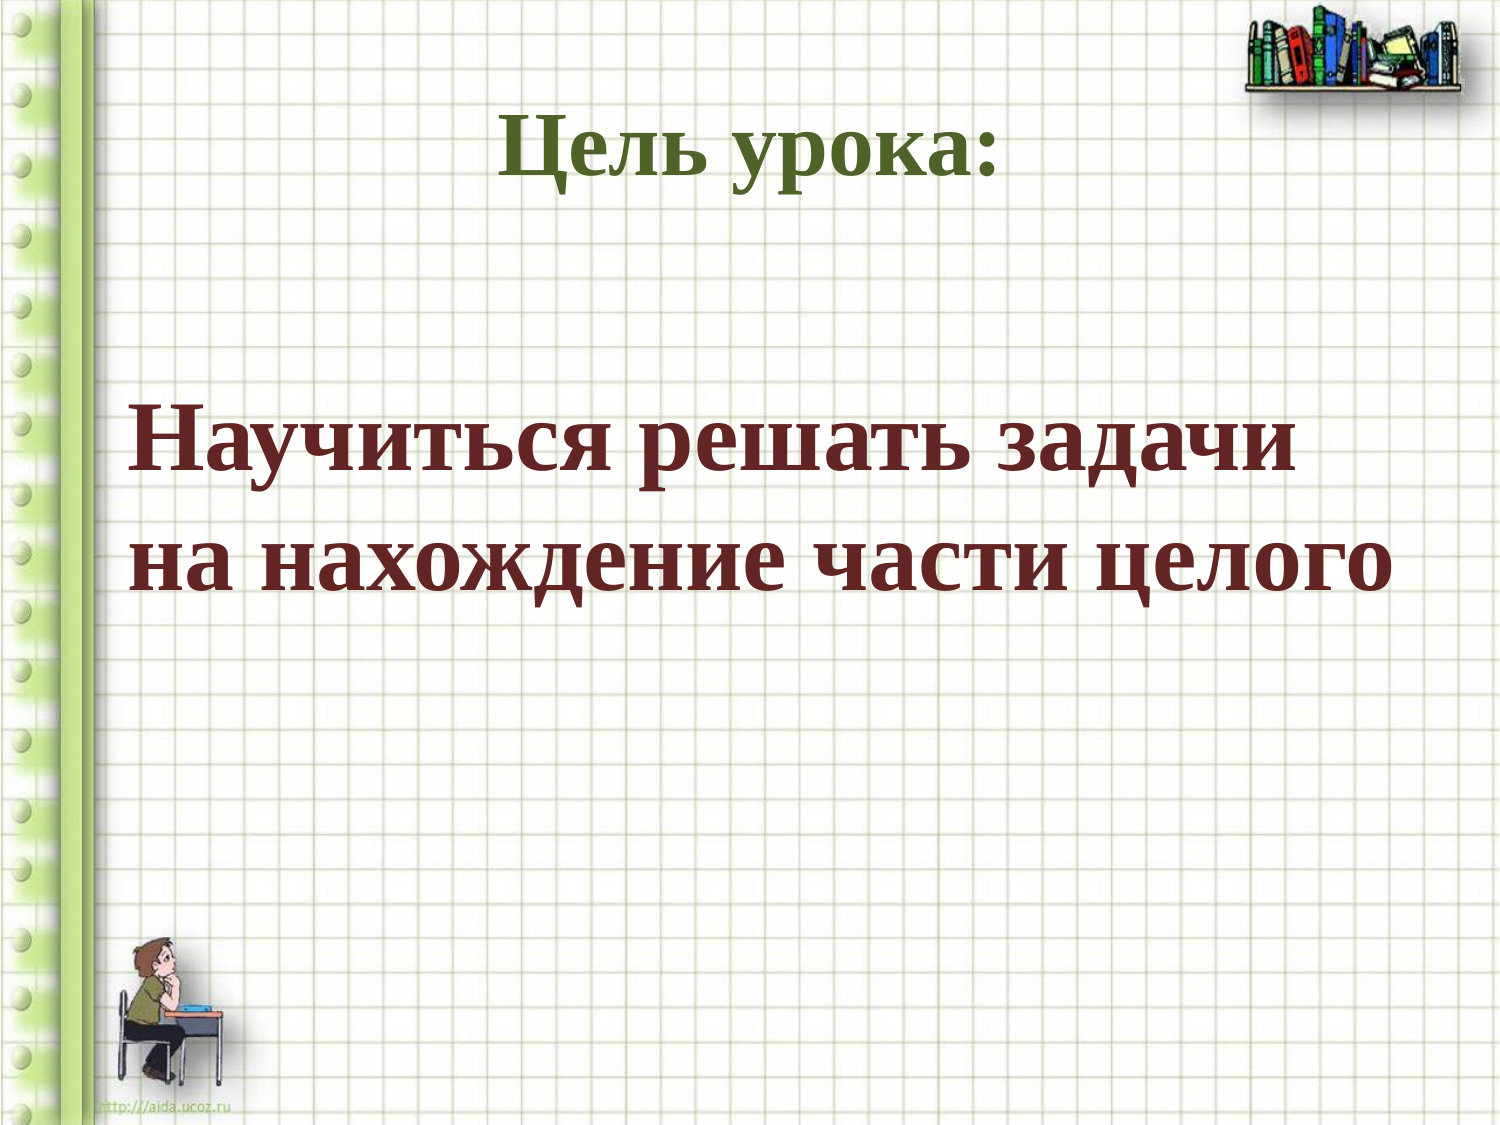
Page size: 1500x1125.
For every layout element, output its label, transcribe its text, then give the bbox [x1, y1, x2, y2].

list Научиться решать задачи на нахождение части целого [112, 262, 1425, 1005]
title Цель урока: [75, 45, 1425, 233]
picture [0, 0, 1500, 1125]
